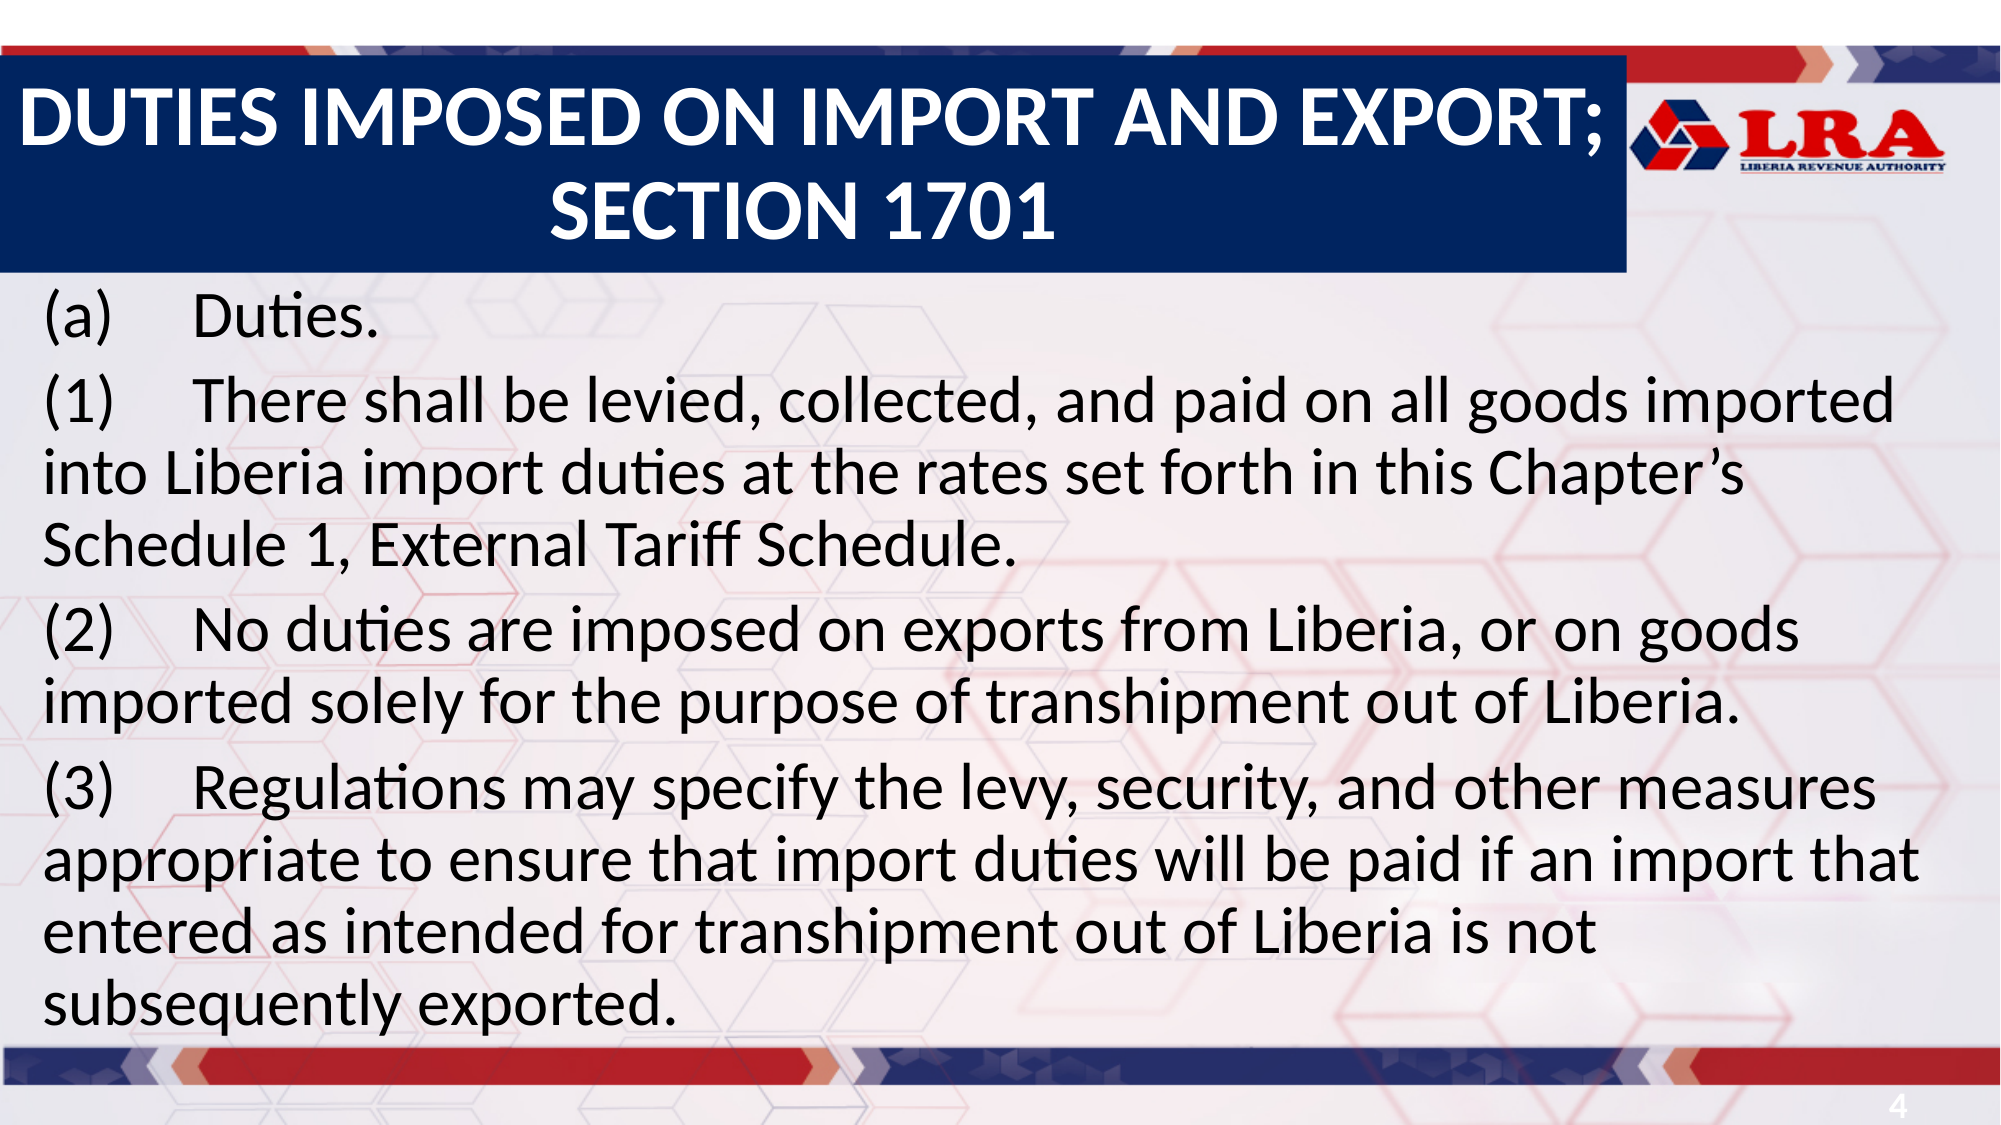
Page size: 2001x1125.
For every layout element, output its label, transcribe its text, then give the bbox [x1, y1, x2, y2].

text_box (a) Duties. (1) There shall be levied, collected, and paid on all goods imported into Liberia import duties at the rates set forth in this Chapter’s Schedule 1, External Tariff Schedule. (2) No duties are imposed on exports from Liberia, or on goods imported solely for the purpose of transhipment out of Liberia. (3) Regulations may specify the levy, security, and other measures appropriate to ensure that import duties will be paid if an import that entered as intended for transhipment out of Liberia is not subsequently exported. [42, 61, 1923, 1040]
text_box DUTIES IMPOSED ON IMPORT AND EXPORT; SECTION 1701 [0, 55, 1627, 273]
picture [0, 0, 2001, 1125]
slide_number 4 [1472, 1074, 1923, 1125]
